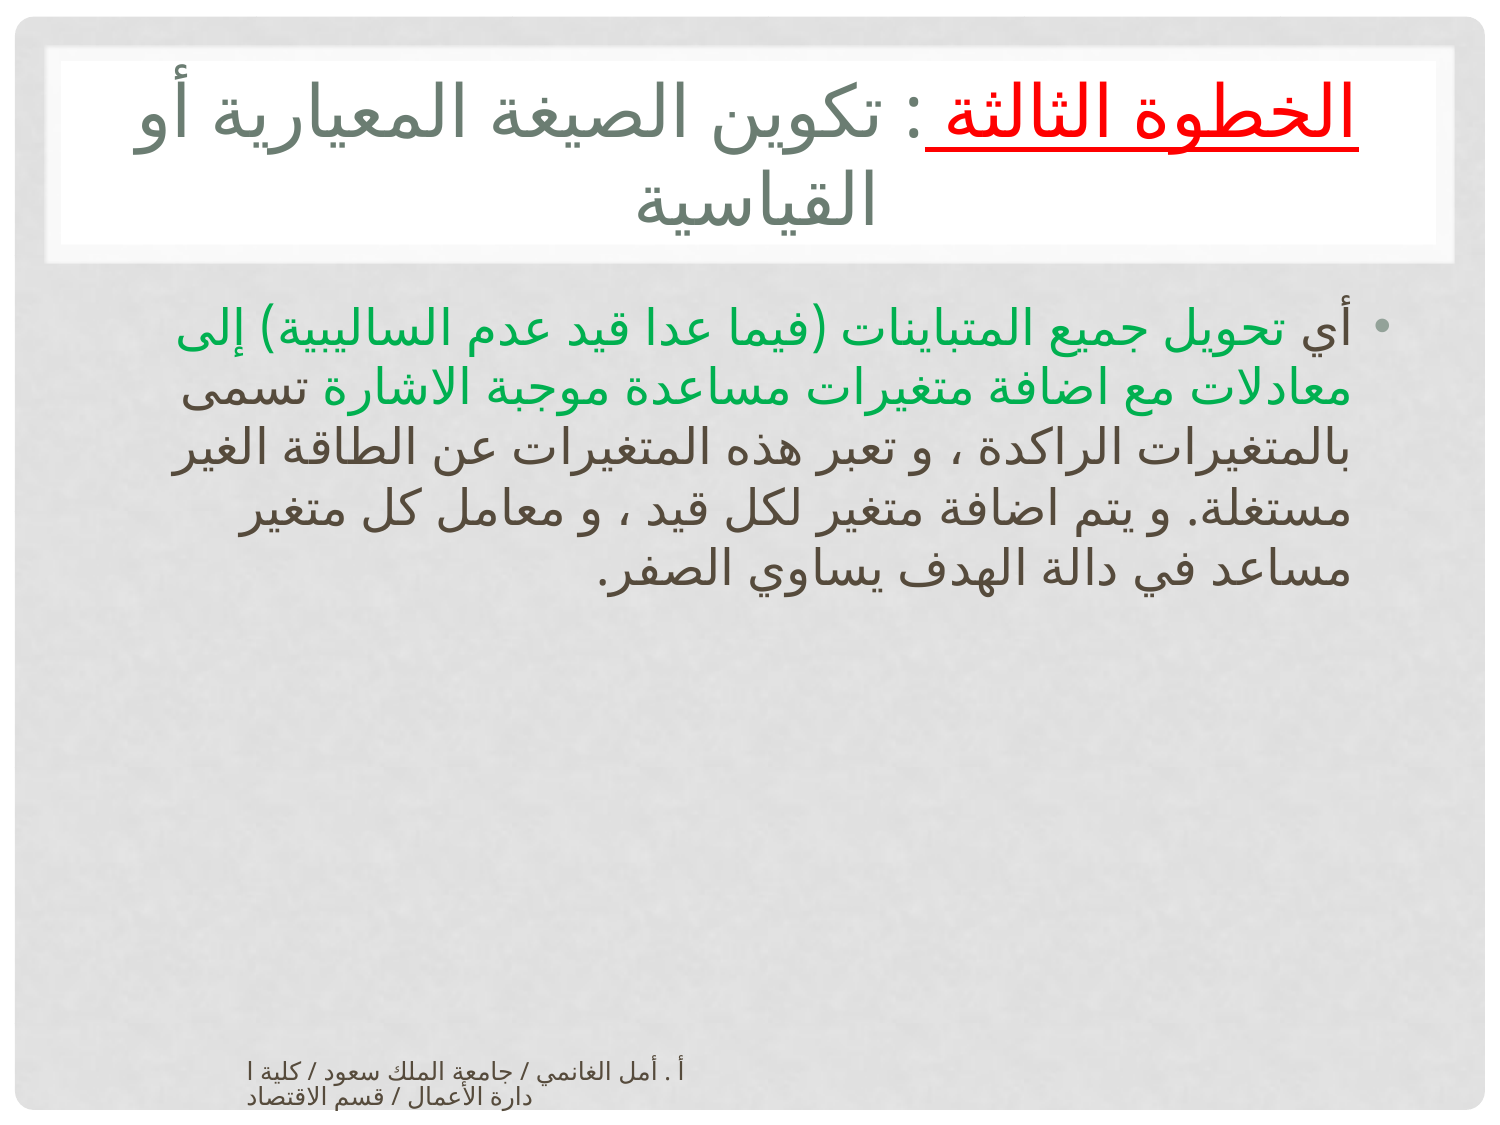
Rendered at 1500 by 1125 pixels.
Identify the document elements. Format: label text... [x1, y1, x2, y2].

list أي تحويل جميع المتباينات (فيما عدا قيد عدم الساليبية) إلى معادلات مع اضافة متغيرات مساعدة موجبة الاشارة تسمى بالمتغيرات الراكدة ، و تعبر هذه المتغيرات عن الطاقة الغير مستغلة. و يتم اضافة متغير لكل قيد ، و معامل كل متغير مساعد في دالة الهدف يساوي الصفر. [75, 287, 1425, 1005]
title الخطوة الثالثة : تكوين الصيغة المعيارية أو القياسية [69, 66, 1425, 238]
footer أ . أمل الغانمي / جامعة الملك سعود / كلية ادارة الأعمال / قسم الاقتصاد [512, 1042, 988, 1103]
